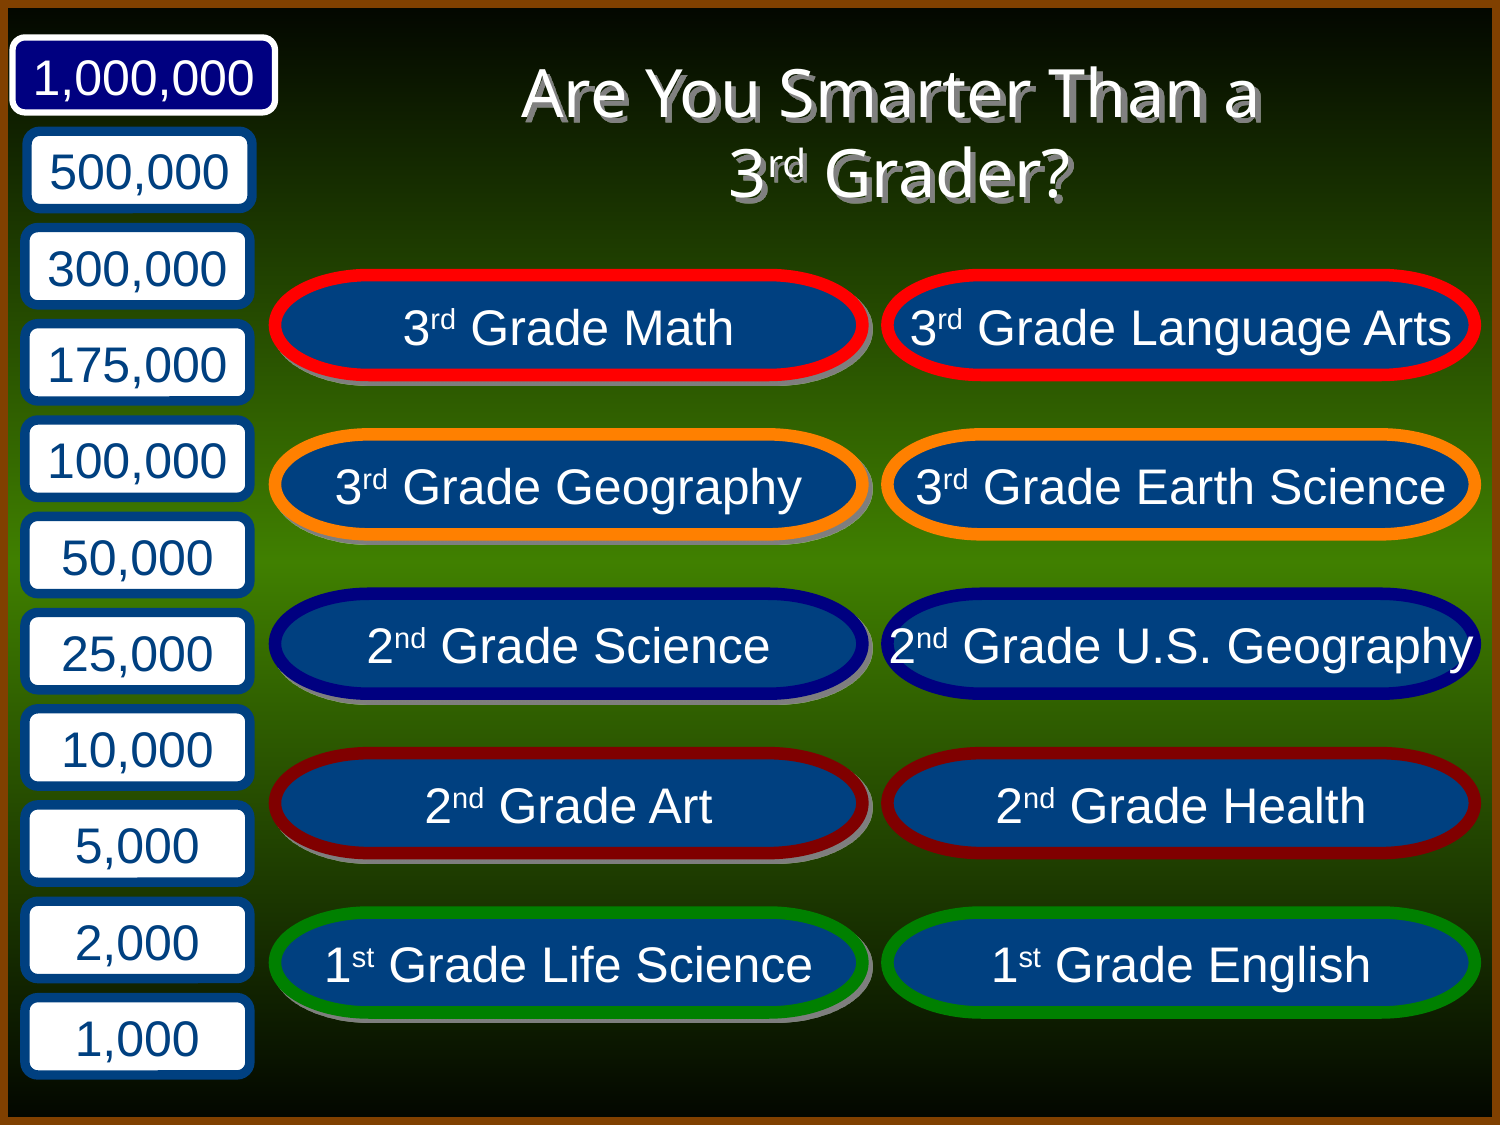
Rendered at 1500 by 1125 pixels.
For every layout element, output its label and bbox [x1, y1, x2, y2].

text_box [0, 0, 1500, 1125]
